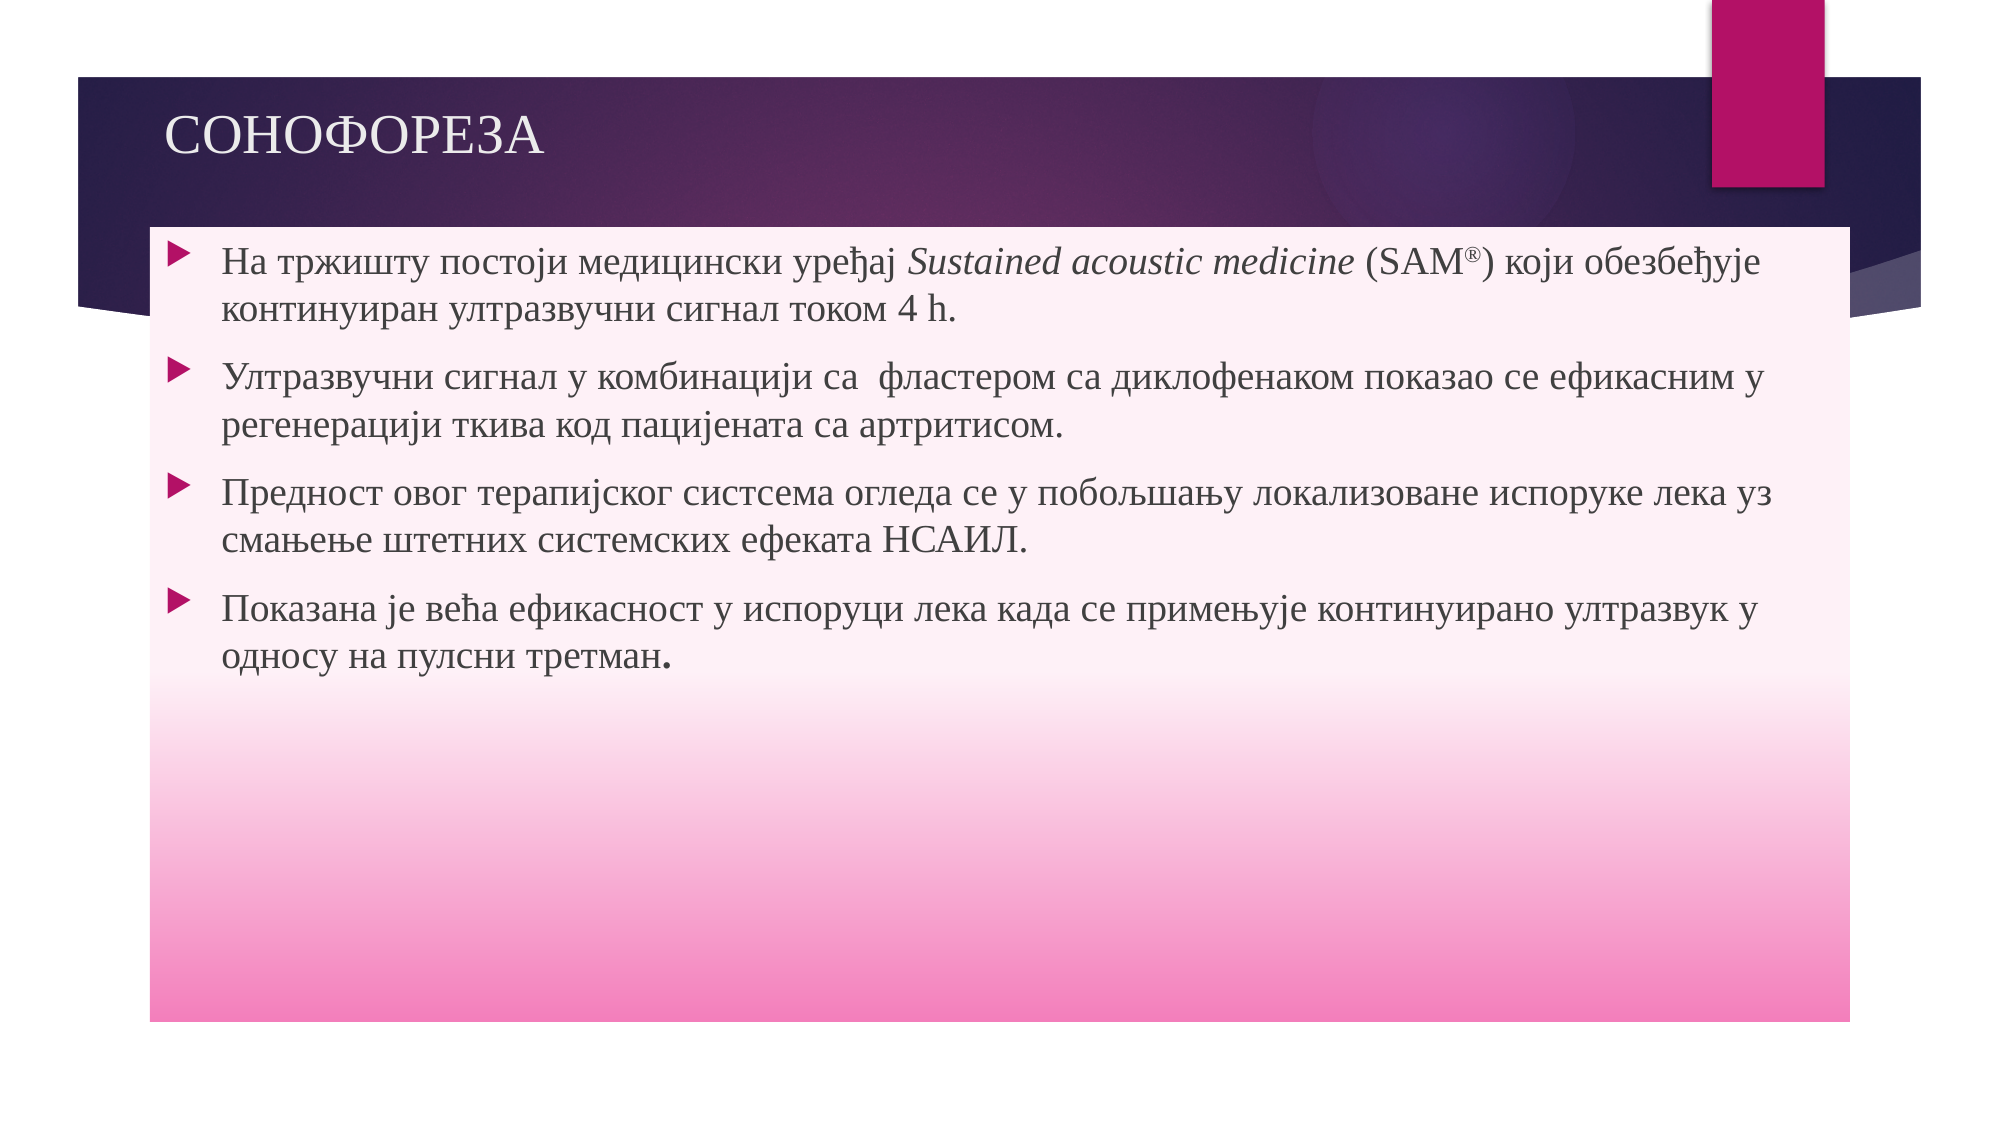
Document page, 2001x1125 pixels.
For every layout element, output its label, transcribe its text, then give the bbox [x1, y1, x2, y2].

title СОНОФОРЕЗА [149, 0, 1851, 262]
list На тржишту постоји медицински уређај Sustained acoustic medicine (SAM®) који обезбеђује континуиран ултразвучни сигнал током 4 h. Ултразвучни сигнал у комбинацији са фластером са диклофенаком показао се ефикасним у регенерацији ткива код пацијената са артритисом. Предност овог терапијског систсема огледа се у побољшању локализоване испоруке лека уз смањење штетних системских ефеката НСАИЛ. Показана је већа ефикасност у испоруци лека када се примењује континуирано ултразвук у односу на пулсни третман. [149, 227, 1850, 1022]
